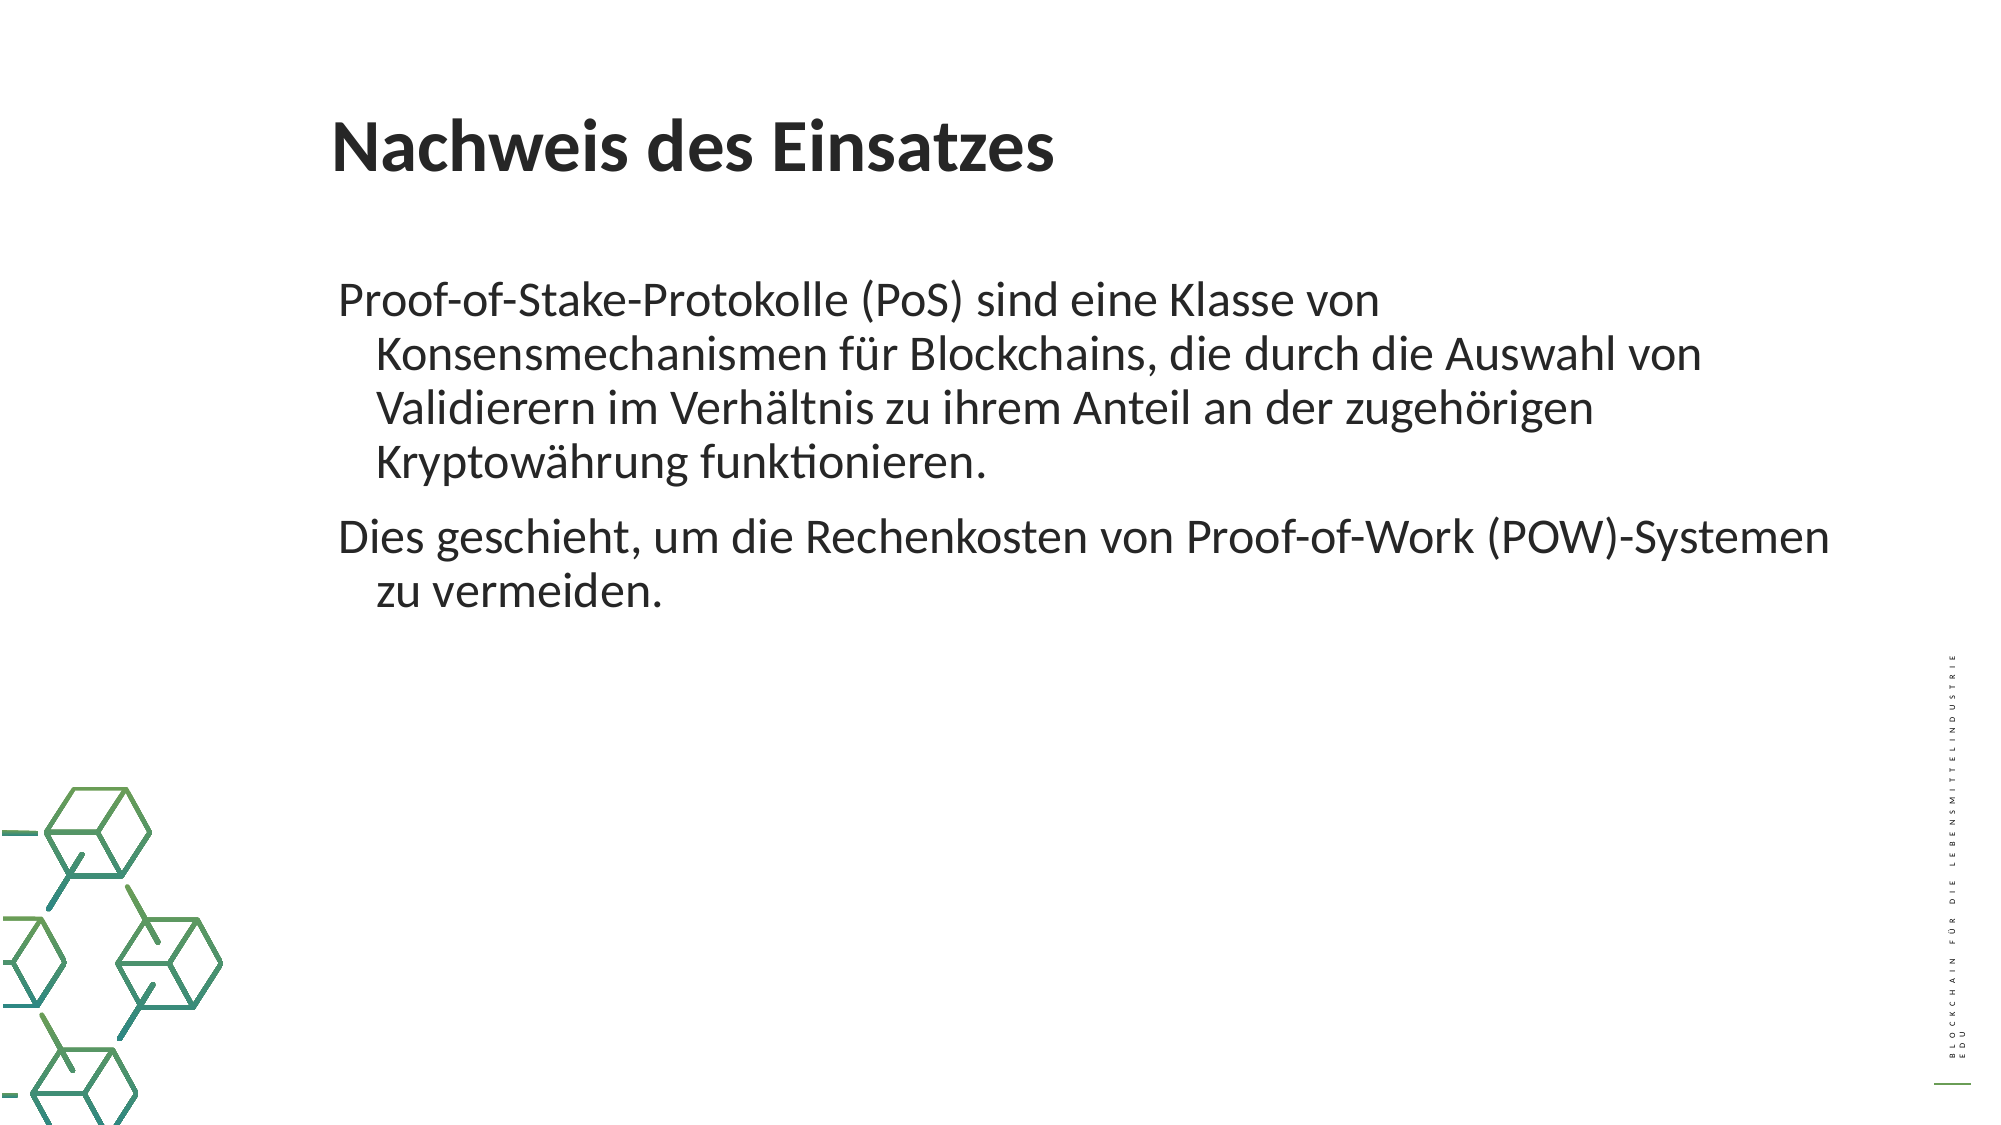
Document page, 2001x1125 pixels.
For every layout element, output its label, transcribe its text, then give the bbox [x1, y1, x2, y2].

list Proof-of-Stake-Protokolle (PoS) sind eine Klasse von Konsensmechanismen für Blockchains, die durch die Auswahl von Validierern im Verhältnis zu ihrem Anteil an der zugehörigen Kryptowährung funktionieren. Dies geschieht, um die Rechenkosten von Proof-of-Work (POW)-Systemen zu vermeiden. [323, 267, 1859, 1070]
list Nachweis des Einsatzes [316, 99, 1869, 267]
